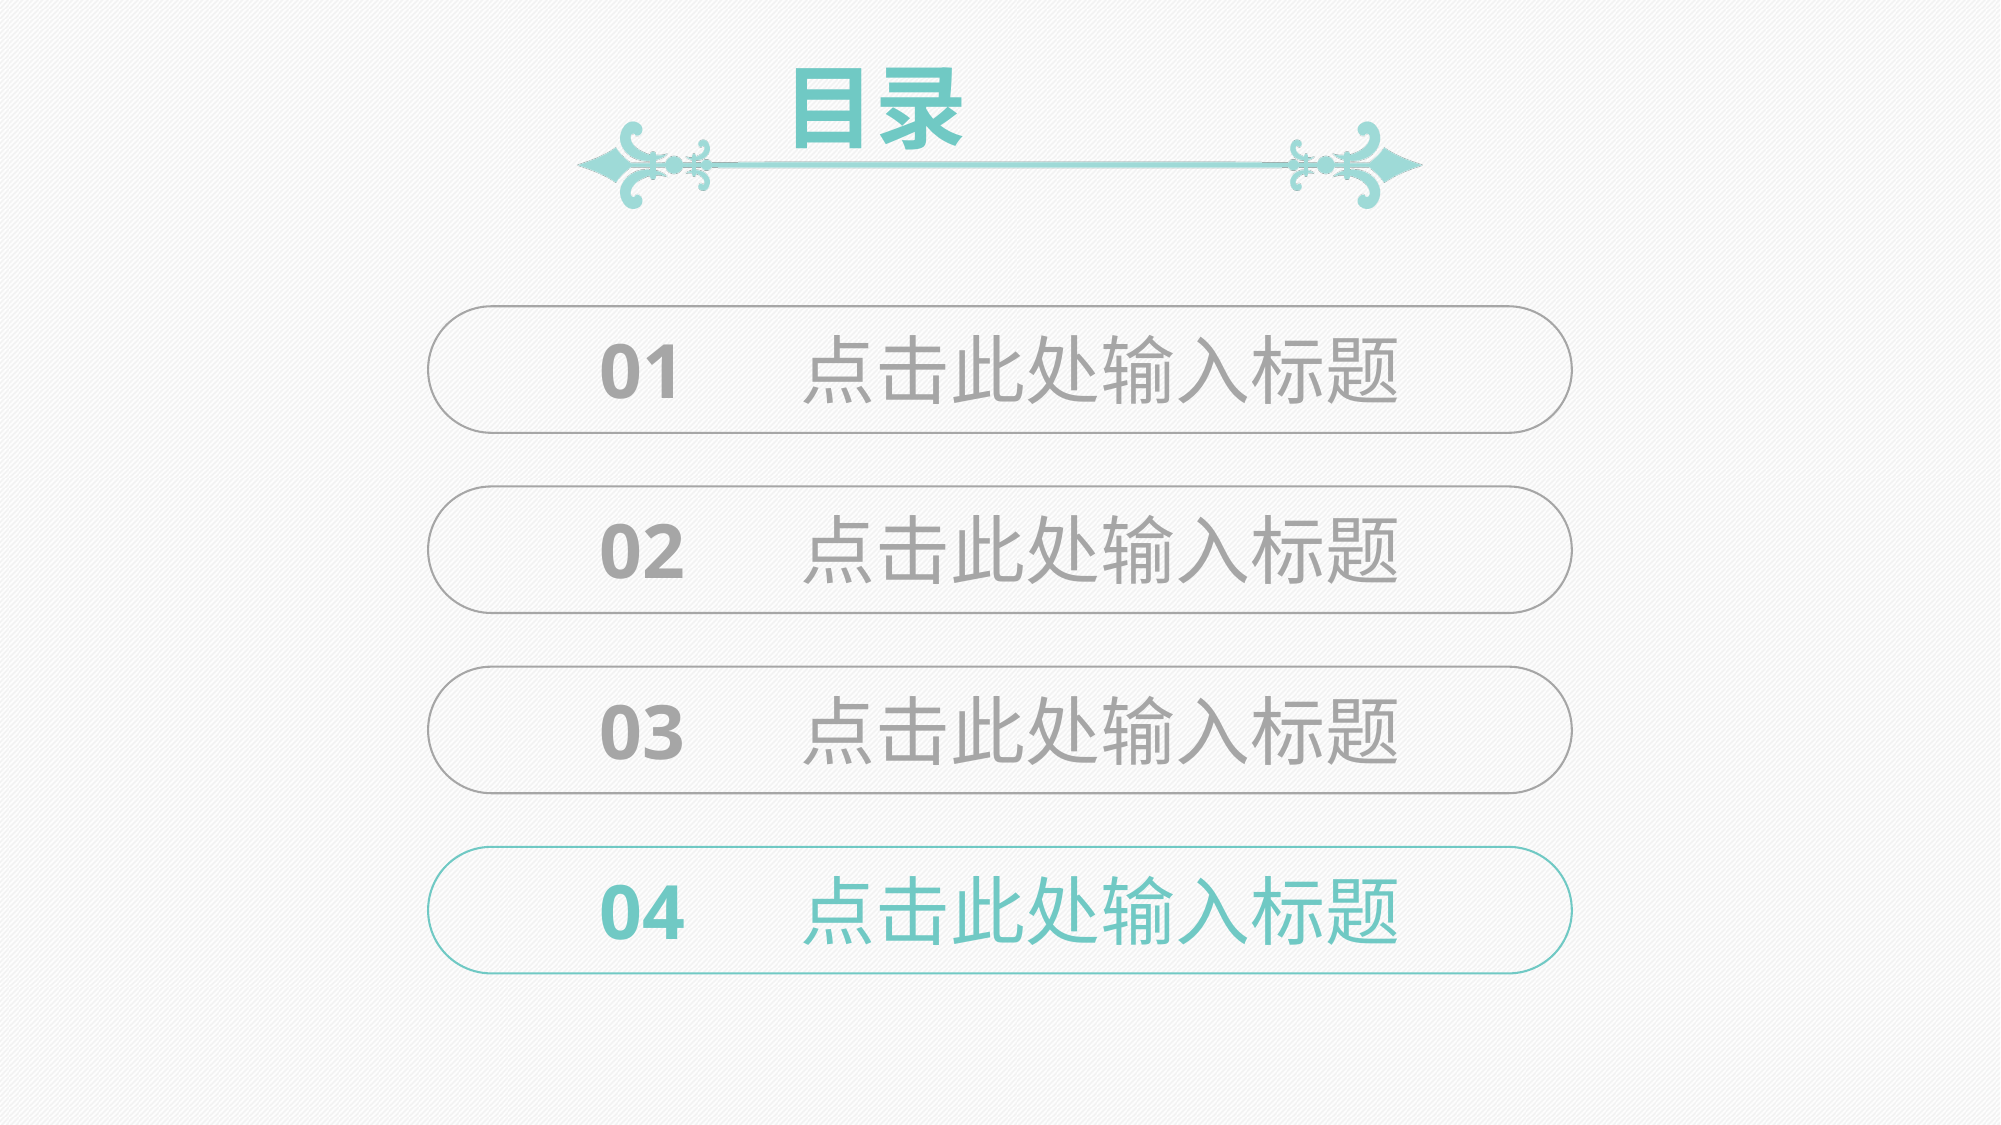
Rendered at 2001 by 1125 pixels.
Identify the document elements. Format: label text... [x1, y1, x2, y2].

text_box 目录 [769, 42, 1231, 120]
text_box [427, 846, 1573, 974]
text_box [427, 305, 1573, 434]
picture [0, 0, 2001, 1125]
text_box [427, 486, 1573, 614]
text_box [427, 666, 1573, 794]
